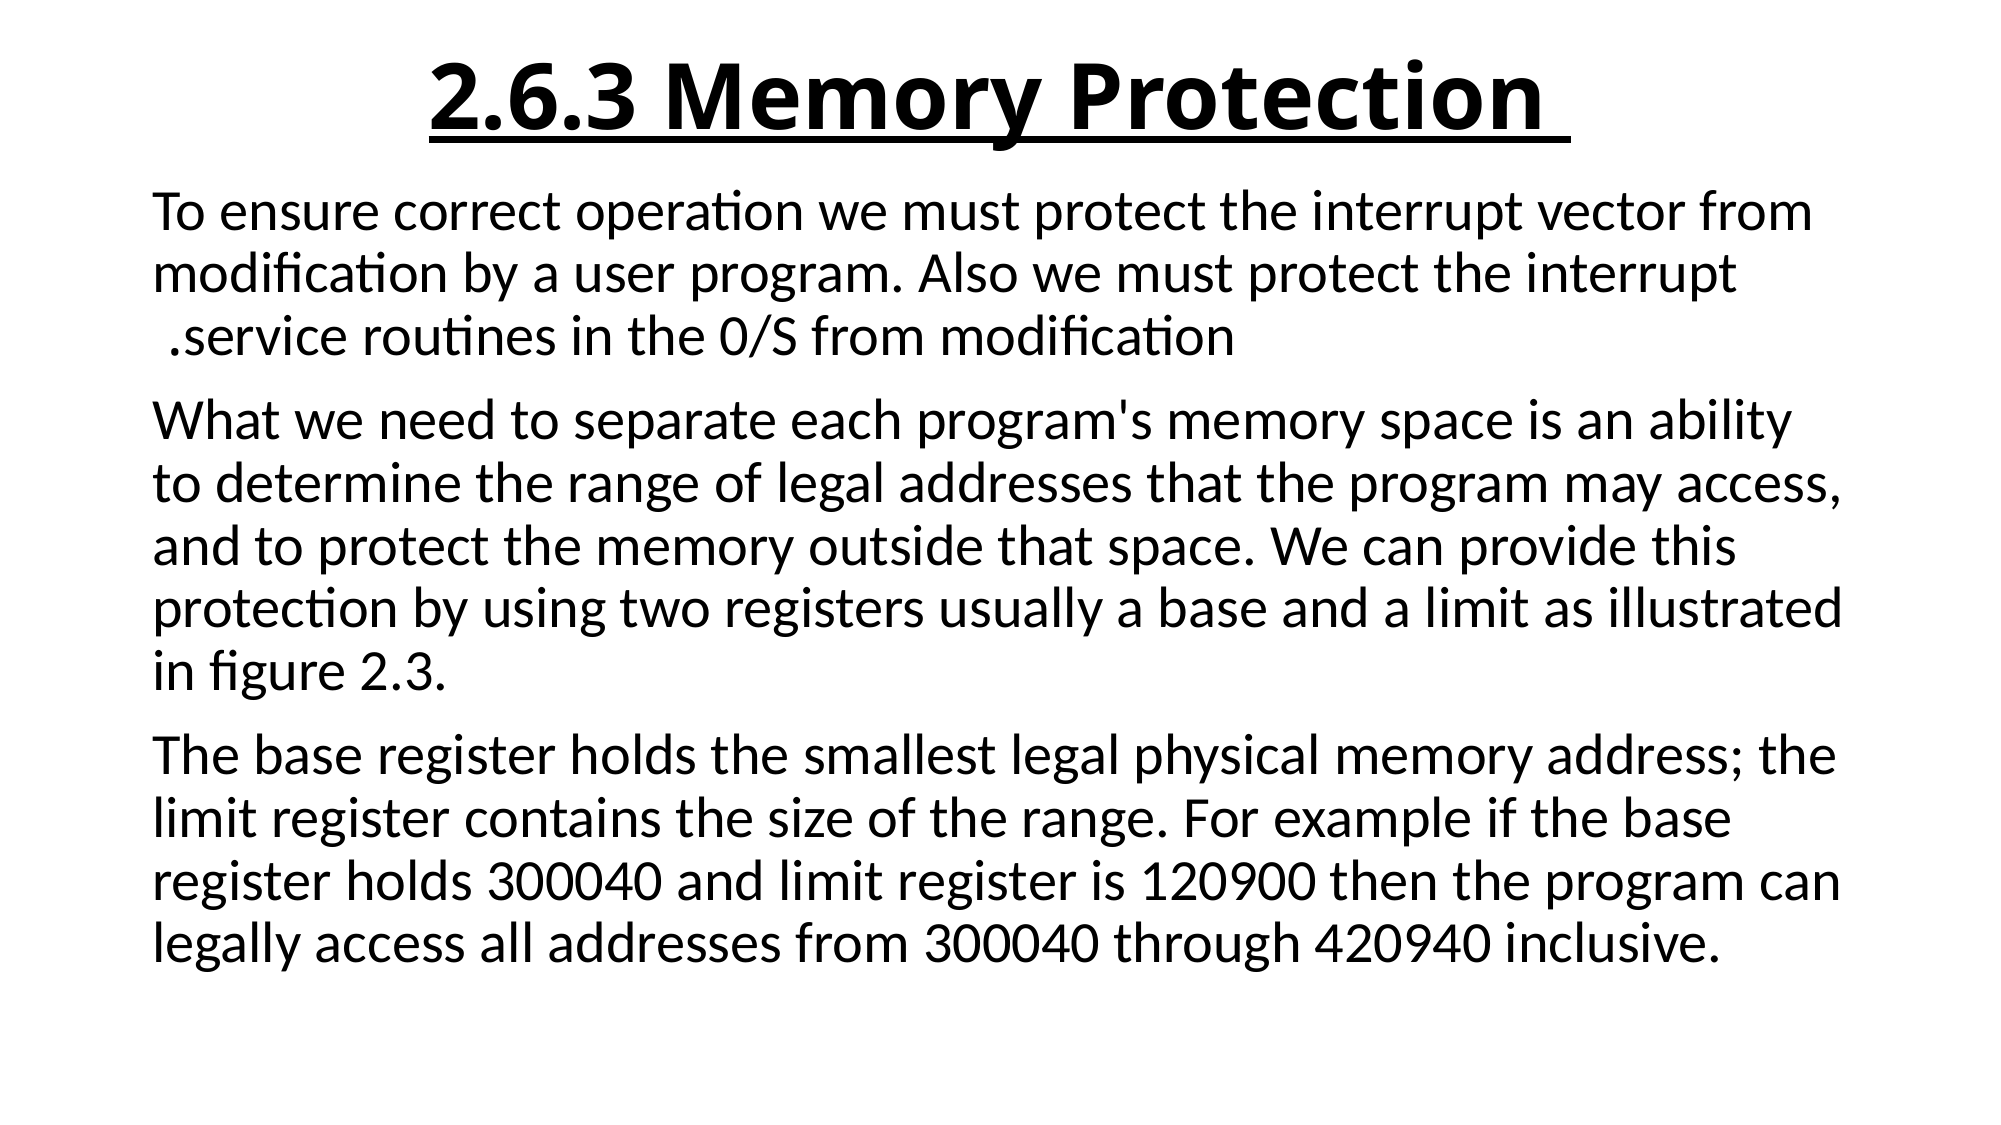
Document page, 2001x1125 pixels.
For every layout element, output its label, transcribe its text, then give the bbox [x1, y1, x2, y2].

list To ensure correct operation we must protect the interrupt vector from modification by a user program. Also we must protect the interrupt service routines in the 0/S from modification. What we need to separate each program's memory space is an ability to determine the range of legal addresses that the program may access, and to protect the memory outside that space. We can provide this protection by using two registers usually a base and a limit as illustrated in figure 2.3. The base register holds the smallest legal physical memory address; the limit register contains the size of the range. For example if the base register holds 300040 and limit register is 120900 then the program can legally access all addresses from 300040 through 420940 inclusive. [137, 172, 1863, 1125]
text_box [0, 0, 2000, 75]
title 2.6.3 Memory Protection [137, 76, 1863, 172]
